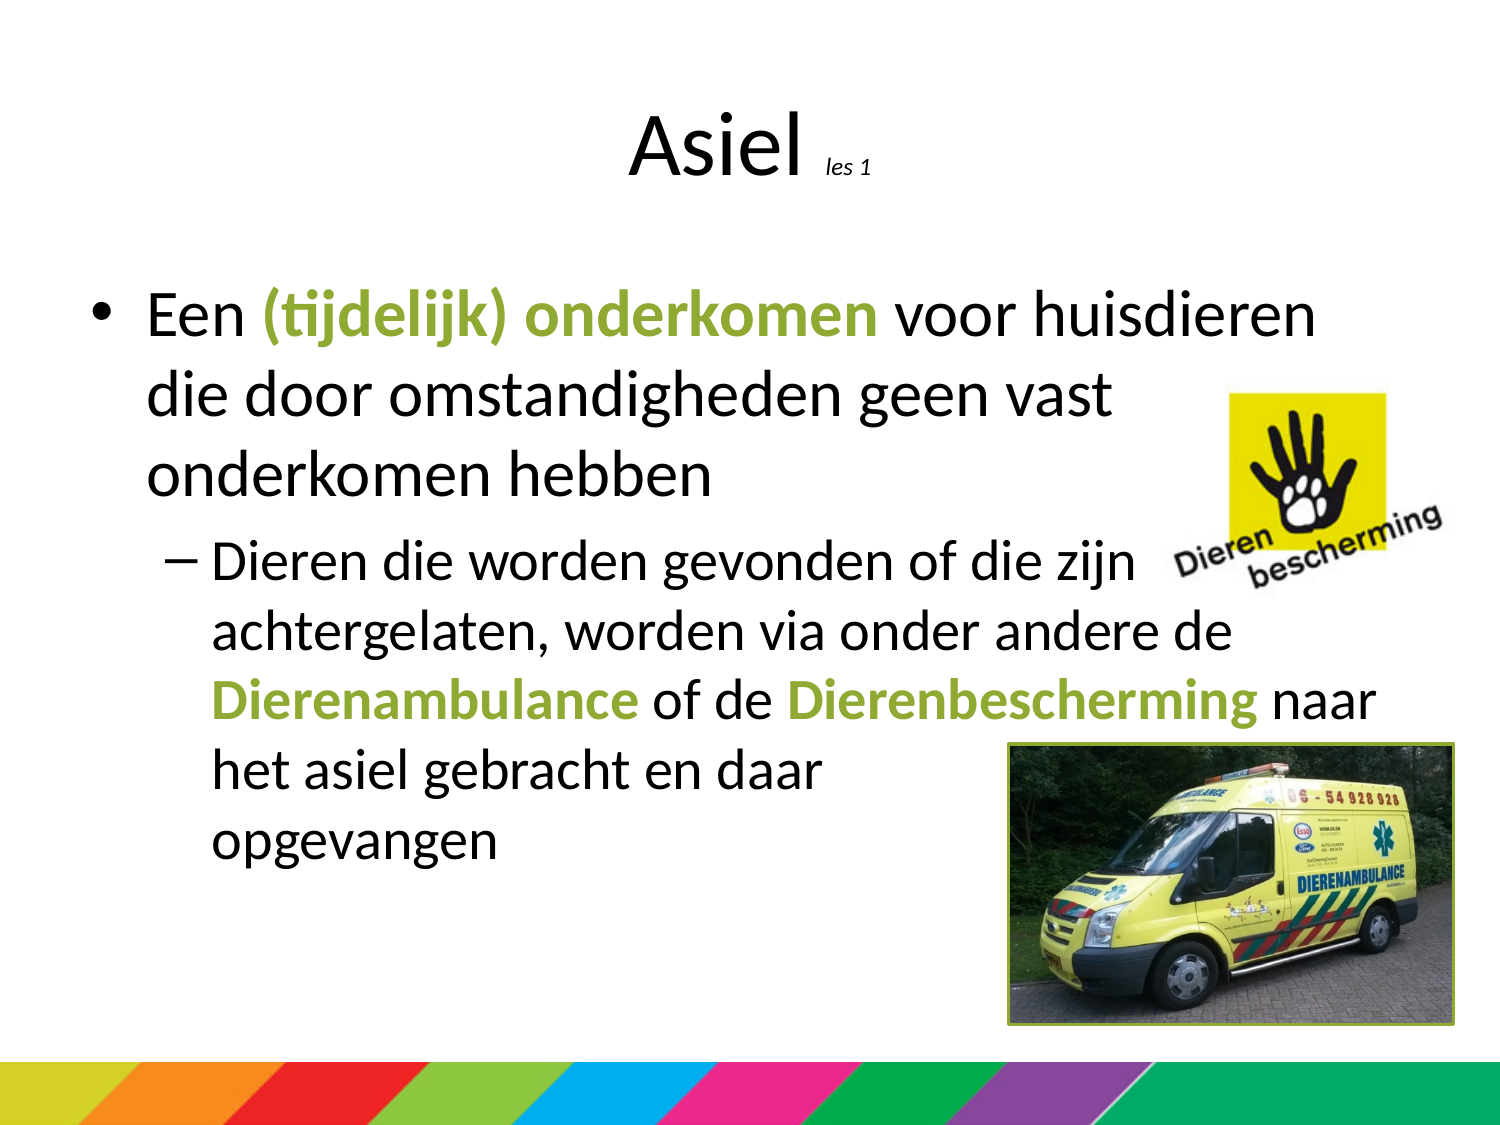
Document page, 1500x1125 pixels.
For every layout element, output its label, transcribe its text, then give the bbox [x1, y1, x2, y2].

picture [1151, 320, 1465, 634]
list Een (tijdelijk) onderkomen voor huisdieren die door omstandigheden geen vast onderkomen hebben Dieren die worden gevonden of die zijn achtergelaten, worden via onder andere de Dierenambulance of de Dierenbescherming naar het asiel gebracht en daar opgevangen [75, 262, 1425, 1005]
picture [656, 1062, 1500, 1125]
picture [1009, 745, 1453, 1024]
picture [0, 1062, 574, 1125]
title Asiel les 1 [75, 45, 1425, 233]
